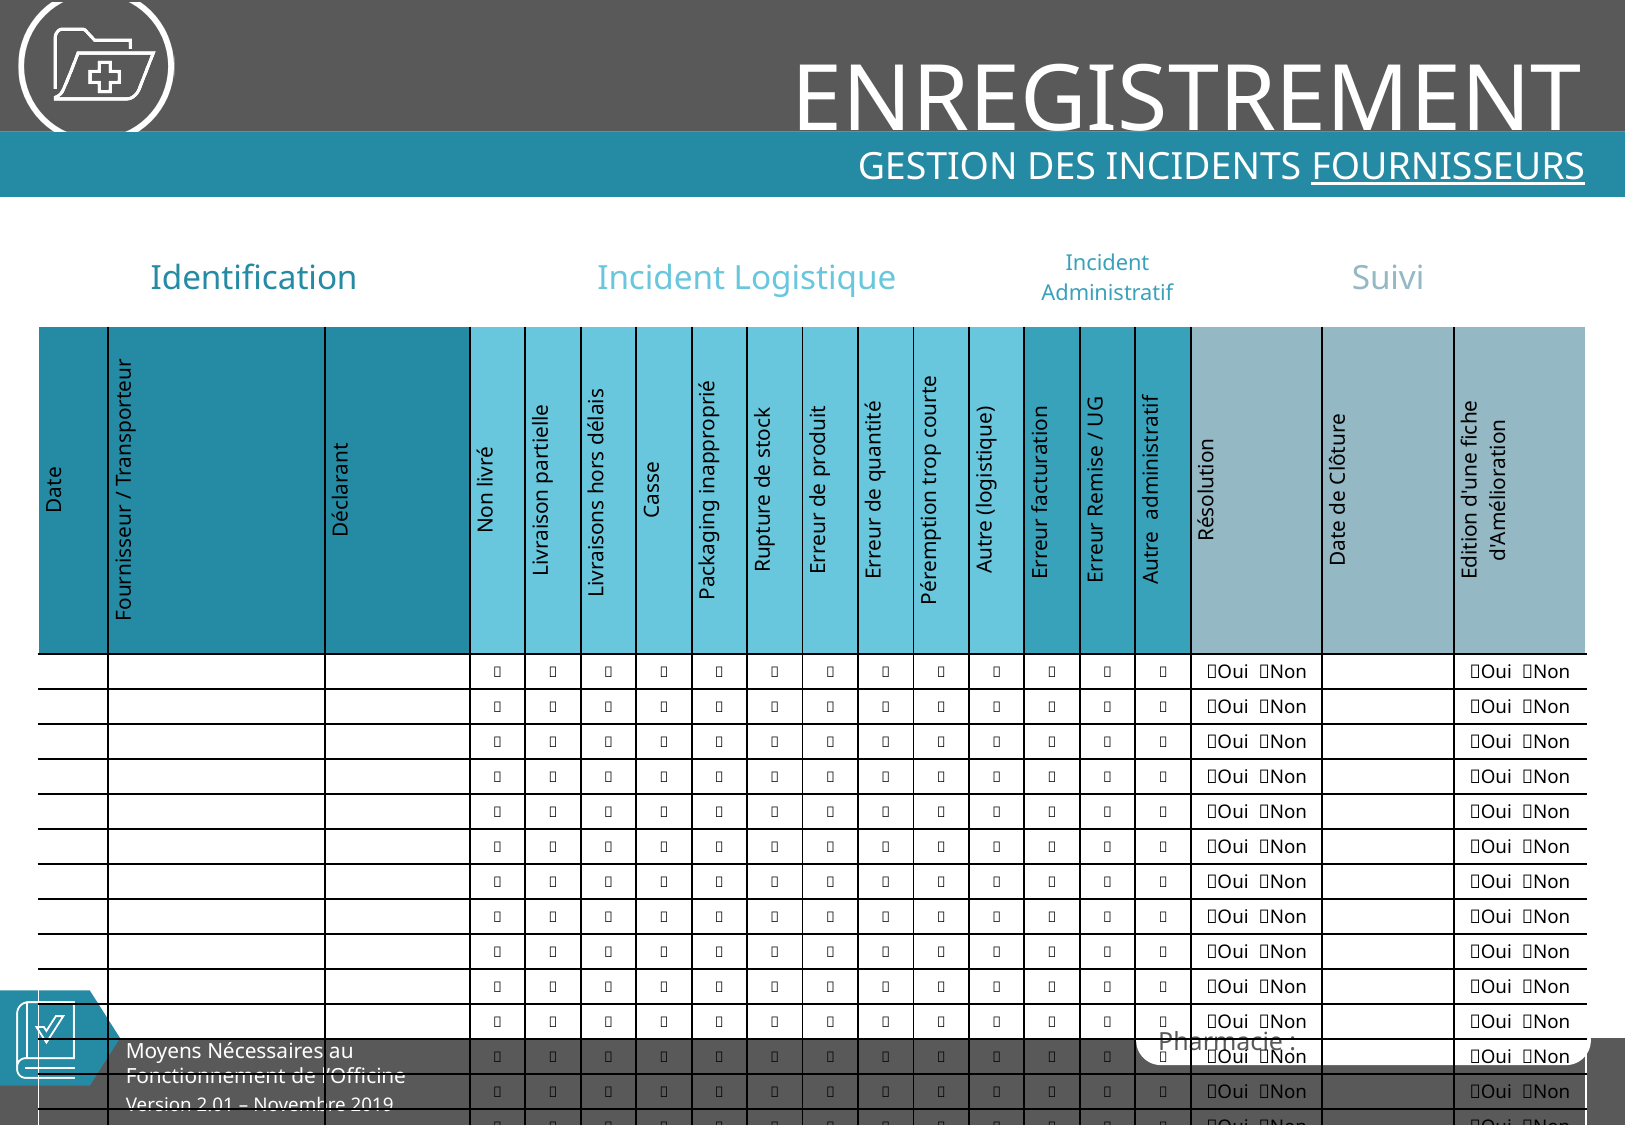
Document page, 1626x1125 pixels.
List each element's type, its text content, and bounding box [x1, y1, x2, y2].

table_cell  [970, 1040, 1023, 1073]
table_cell [109, 830, 324, 863]
table_cell  [748, 760, 802, 793]
table_cell  [914, 1110, 968, 1125]
table_cell [39, 795, 107, 828]
table_cell [1323, 830, 1453, 863]
table_cell  [1025, 900, 1079, 933]
table_cell [326, 1110, 469, 1125]
table_cell  [471, 865, 524, 898]
table_cell [39, 760, 107, 793]
table_cell  [582, 935, 635, 968]
table_cell  [582, 795, 635, 828]
table_cell  [1136, 900, 1190, 933]
table_cell Oui Non [1455, 690, 1585, 723]
table_cell  [859, 760, 913, 793]
table_cell  [637, 655, 691, 688]
table_cell  [526, 760, 580, 793]
table_cell [39, 900, 107, 933]
table_cell  [970, 830, 1023, 863]
table_cell  [526, 795, 580, 828]
table_cell  [803, 655, 857, 688]
table_cell Oui Non [1455, 655, 1585, 688]
table_cell  [1136, 760, 1190, 793]
table_cell  [970, 795, 1023, 828]
table_cell [1323, 1110, 1453, 1125]
table_cell [326, 865, 469, 898]
table_cell  [693, 970, 746, 1003]
table_cell [1323, 725, 1453, 758]
table_cell  [748, 935, 802, 968]
table_cell [1323, 1040, 1453, 1073]
table_cell  [970, 690, 1023, 723]
table_cell [326, 760, 469, 793]
table_cell [109, 970, 324, 1003]
table_cell  [859, 725, 913, 758]
table_cell  [1136, 1040, 1190, 1073]
table_cell [39, 970, 107, 1003]
table_cell  [1025, 795, 1079, 828]
table_cell [39, 1040, 107, 1073]
table_cell  [1025, 760, 1079, 793]
table_cell  [1025, 935, 1079, 968]
table_cell  [637, 970, 691, 1003]
table_cell  [859, 900, 913, 933]
table_cell  [1025, 1005, 1079, 1038]
table_cell Oui Non [1455, 865, 1585, 898]
table_cell  [748, 690, 802, 723]
table_cell  [859, 1005, 913, 1038]
table_cell  [582, 760, 635, 793]
table_cell  [1081, 760, 1134, 793]
table_cell  [859, 1040, 913, 1073]
table_cell Rupture de stock [748, 327, 802, 653]
table_cell [109, 1040, 324, 1073]
table_cell Edition d'une fiche d'Amélioration [1455, 327, 1585, 653]
table_cell  [693, 690, 746, 723]
table_cell Erreur Remise / UG [1081, 327, 1134, 653]
table_cell Livraison partielle [526, 327, 580, 653]
table_cell  [693, 865, 746, 898]
table_cell Oui Non [1455, 795, 1585, 828]
table_cell  [1025, 1075, 1079, 1108]
table_cell  [1136, 655, 1190, 688]
table_cell Oui Non [1192, 830, 1321, 863]
table_cell  [803, 1075, 857, 1108]
table_cell [39, 690, 107, 723]
table_cell Oui Non [1455, 830, 1585, 863]
table_cell [326, 725, 469, 758]
table_cell [326, 795, 469, 828]
table_cell  [637, 830, 691, 863]
table_cell [39, 1075, 107, 1108]
table_cell  [859, 970, 913, 1003]
table_cell  [471, 900, 524, 933]
table_cell Autre administratif [1136, 327, 1190, 653]
table_cell  [1081, 970, 1134, 1003]
table_cell Livraisons hors délais [582, 327, 635, 653]
table_cell  [526, 725, 580, 758]
table_cell  [803, 690, 857, 723]
table_cell  [693, 935, 746, 968]
table_cell Oui Non [1192, 970, 1321, 1003]
table_cell  [1025, 725, 1079, 758]
table_header Incident Administratif [1024, 227, 1191, 327]
table_cell  [859, 1110, 913, 1125]
table_cell  [1081, 900, 1134, 933]
table_cell [39, 935, 107, 968]
table_cell  [803, 865, 857, 898]
table_cell Oui Non [1192, 725, 1321, 758]
table_cell  [637, 760, 691, 793]
table_cell  [859, 795, 913, 828]
table_cell [109, 1110, 324, 1125]
table_cell  [803, 760, 857, 793]
table_cell  [859, 690, 913, 723]
table_cell  [582, 690, 635, 723]
table_cell [326, 830, 469, 863]
table_cell Erreur de produit [803, 327, 857, 653]
table_cell  [637, 1040, 691, 1073]
table_cell Oui Non [1192, 900, 1321, 933]
table_cell Date [39, 327, 107, 653]
table_cell  [914, 865, 968, 898]
table_cell  [1136, 935, 1190, 968]
table_cell  [582, 725, 635, 758]
table_cell  [970, 935, 1023, 968]
table_cell  [526, 1110, 580, 1125]
table_cell  [1136, 970, 1190, 1003]
table_cell  [859, 655, 913, 688]
table_cell  [582, 1040, 635, 1073]
table_cell Oui Non [1192, 795, 1321, 828]
table_cell [109, 935, 324, 968]
table_cell Oui Non [1455, 900, 1585, 933]
table_cell [1323, 1075, 1453, 1108]
table_cell [1323, 865, 1453, 898]
table_cell  [748, 865, 802, 898]
table_cell Packaging inapproprié [693, 327, 746, 653]
table_cell Déclarant [326, 327, 469, 653]
table_cell Oui Non [1192, 1075, 1321, 1108]
table_cell  [970, 1110, 1023, 1125]
table_cell [109, 1075, 324, 1108]
table_cell [326, 1075, 469, 1108]
table_cell  [1025, 865, 1079, 898]
table_cell  [526, 970, 580, 1003]
table_cell  [914, 795, 968, 828]
table_cell  [748, 1075, 802, 1108]
text_box [52, 132, 1625, 207]
table_cell  [859, 865, 913, 898]
table_cell Oui Non [1192, 1110, 1321, 1125]
table_cell [1323, 760, 1453, 793]
table_cell  [970, 760, 1023, 793]
table_cell Résolution [1192, 327, 1321, 653]
table_cell  [471, 795, 524, 828]
table_cell [109, 795, 324, 828]
table_cell Date de Clôture [1323, 327, 1453, 653]
table_cell  [471, 725, 524, 758]
table_cell Oui Non [1455, 935, 1585, 968]
table_cell [326, 1040, 469, 1073]
table_header Suivi [1191, 227, 1586, 327]
table_cell  [637, 865, 691, 898]
table_cell  [526, 900, 580, 933]
table_cell  [970, 655, 1023, 688]
table_cell  [803, 1005, 857, 1038]
table_cell  [748, 900, 802, 933]
table_cell  [471, 1040, 524, 1073]
table_cell  [748, 830, 802, 863]
table_cell  [1081, 655, 1134, 688]
table_cell Oui Non [1455, 1075, 1585, 1108]
table_cell  [803, 830, 857, 863]
table_cell Oui Non [1455, 1110, 1585, 1125]
table_cell  [748, 970, 802, 1003]
table_cell  [637, 900, 691, 933]
table_cell  [637, 725, 691, 758]
table_cell Erreur de quantité [859, 327, 913, 653]
table_cell  [970, 725, 1023, 758]
table_cell Non livré [471, 327, 524, 653]
table_cell Oui Non [1455, 725, 1585, 758]
table_cell [1323, 690, 1453, 723]
table_cell  [693, 1040, 746, 1073]
table_cell  [582, 1110, 635, 1125]
table_cell Oui Non [1192, 935, 1321, 968]
table_cell [326, 900, 469, 933]
table_cell  [970, 865, 1023, 898]
table_cell  [914, 970, 968, 1003]
table_cell  [1081, 830, 1134, 863]
table_cell  [637, 1110, 691, 1125]
table_cell  [1025, 690, 1079, 723]
table_cell  [1081, 935, 1134, 968]
table_cell  [748, 1005, 802, 1038]
table_cell [109, 655, 324, 688]
table_cell  [637, 690, 691, 723]
table_cell  [471, 655, 524, 688]
table_cell  [1136, 1075, 1190, 1108]
table_cell  [748, 795, 802, 828]
table_cell  [859, 935, 913, 968]
table_cell [326, 1005, 469, 1038]
table_cell  [471, 1005, 524, 1038]
table_cell  [1025, 655, 1079, 688]
table_cell  [1136, 795, 1190, 828]
table_cell Oui Non [1192, 690, 1321, 723]
table_cell [109, 760, 324, 793]
table_cell  [693, 725, 746, 758]
table_cell [1323, 900, 1453, 933]
table_cell [1323, 970, 1453, 1003]
table_cell [326, 935, 469, 968]
table_cell  [914, 1075, 968, 1108]
table_cell [1323, 655, 1453, 688]
table_cell  [914, 1040, 968, 1073]
table_cell  [1136, 725, 1190, 758]
table_cell  [914, 830, 968, 863]
table_cell  [693, 655, 746, 688]
table_cell  [1081, 865, 1134, 898]
table_cell [326, 690, 469, 723]
table_cell  [471, 760, 524, 793]
table_cell  [914, 1005, 968, 1038]
table_cell [39, 655, 107, 688]
table_cell  [526, 1005, 580, 1038]
table_cell Oui Non [1455, 970, 1585, 1003]
table_cell [109, 725, 324, 758]
table_cell [39, 830, 107, 863]
picture [18, 2, 175, 132]
table_cell  [526, 935, 580, 968]
table_cell Oui Non [1455, 760, 1585, 793]
table_cell  [803, 1110, 857, 1125]
table_cell  [693, 795, 746, 828]
table_cell  [748, 725, 802, 758]
table_cell  [693, 1005, 746, 1038]
table_cell  [471, 1110, 524, 1125]
table_cell [39, 1110, 107, 1125]
table_cell Oui Non [1192, 865, 1321, 898]
table_cell  [803, 1040, 857, 1073]
table_cell  [471, 970, 524, 1003]
table_cell  [748, 1110, 802, 1125]
table_cell  [582, 1005, 635, 1038]
table_cell  [803, 900, 857, 933]
table_cell  [582, 970, 635, 1003]
table_cell Casse [637, 327, 691, 653]
table_cell  [1136, 1005, 1190, 1038]
table_cell  [1025, 1040, 1079, 1073]
table_cell  [970, 900, 1023, 933]
table_cell  [803, 795, 857, 828]
table_cell  [803, 725, 857, 758]
table_cell  [914, 690, 968, 723]
table_cell  [1136, 1110, 1190, 1125]
table_cell  [526, 1040, 580, 1073]
table_cell  [1136, 830, 1190, 863]
table_cell  [471, 690, 524, 723]
table_cell  [1081, 690, 1134, 723]
table_cell  [1081, 725, 1134, 758]
table_cell  [748, 1040, 802, 1073]
table_cell  [582, 655, 635, 688]
table_cell  [914, 760, 968, 793]
table_cell  [582, 900, 635, 933]
table_header Incident Logistique [470, 227, 1024, 327]
table_cell  [526, 655, 580, 688]
table_cell [109, 690, 324, 723]
table_cell  [970, 970, 1023, 1003]
table_cell Oui Non [1192, 1005, 1321, 1038]
table_cell [109, 865, 324, 898]
table_cell  [914, 935, 968, 968]
table_cell [1323, 935, 1453, 968]
table_cell  [637, 935, 691, 968]
table_cell  [914, 900, 968, 933]
table_cell  [693, 900, 746, 933]
table_cell  [1081, 1040, 1134, 1073]
table_cell [39, 1005, 107, 1038]
table_cell Oui Non [1192, 655, 1321, 688]
table_cell  [1025, 830, 1079, 863]
table_cell [1323, 795, 1453, 828]
table_cell [326, 655, 469, 688]
table_cell [109, 900, 324, 933]
table_cell  [859, 1075, 913, 1108]
table_cell  [526, 830, 580, 863]
table_cell  [1081, 1075, 1134, 1108]
table_header Identification [39, 227, 470, 327]
table_cell  [1081, 1005, 1134, 1038]
table_cell  [970, 1075, 1023, 1108]
table_cell  [1081, 795, 1134, 828]
table_cell [1323, 1005, 1453, 1038]
table_cell [326, 970, 469, 1003]
table_cell  [526, 1075, 580, 1108]
table_cell  [637, 795, 691, 828]
table_cell Péremption trop courte [914, 327, 968, 653]
table_cell  [1025, 970, 1079, 1003]
table_cell Oui Non [1455, 1040, 1585, 1073]
table_cell  [970, 1005, 1023, 1038]
table_cell  [693, 830, 746, 863]
table_cell Oui Non [1192, 760, 1321, 793]
table_cell  [526, 865, 580, 898]
table_cell Erreur facturation [1025, 327, 1079, 653]
table_cell  [582, 865, 635, 898]
table_cell Oui Non [1455, 1005, 1585, 1038]
table_cell  [637, 1075, 691, 1108]
table_cell  [914, 725, 968, 758]
picture [16, 1001, 38, 1079]
table_cell  [471, 1075, 524, 1108]
table_cell  [693, 1110, 746, 1125]
table_cell Autre (logistique) [970, 327, 1023, 653]
table_cell  [914, 655, 968, 688]
title Gestion des incidents Fournisseurs [511, 139, 1601, 196]
table_cell  [637, 1005, 691, 1038]
table_cell  [693, 1075, 746, 1108]
table_cell  [1025, 1110, 1079, 1125]
table_cell  [803, 970, 857, 1003]
table_cell [39, 725, 107, 758]
table_cell  [471, 830, 524, 863]
table_cell  [1136, 690, 1190, 723]
table_cell  [1136, 865, 1190, 898]
table_cell  [582, 1075, 635, 1108]
table_cell [39, 865, 107, 898]
table_cell Fournisseur / Transporteur [109, 327, 324, 653]
table_cell  [748, 655, 802, 688]
table_cell  [1081, 1110, 1134, 1125]
table_cell  [526, 690, 580, 723]
table_cell  [859, 830, 913, 863]
table_cell  [582, 830, 635, 863]
table_cell Oui Non [1192, 1040, 1321, 1073]
table_cell  [803, 935, 857, 968]
table_cell [109, 1005, 324, 1038]
table_cell  [693, 760, 746, 793]
table_cell  [471, 935, 524, 968]
